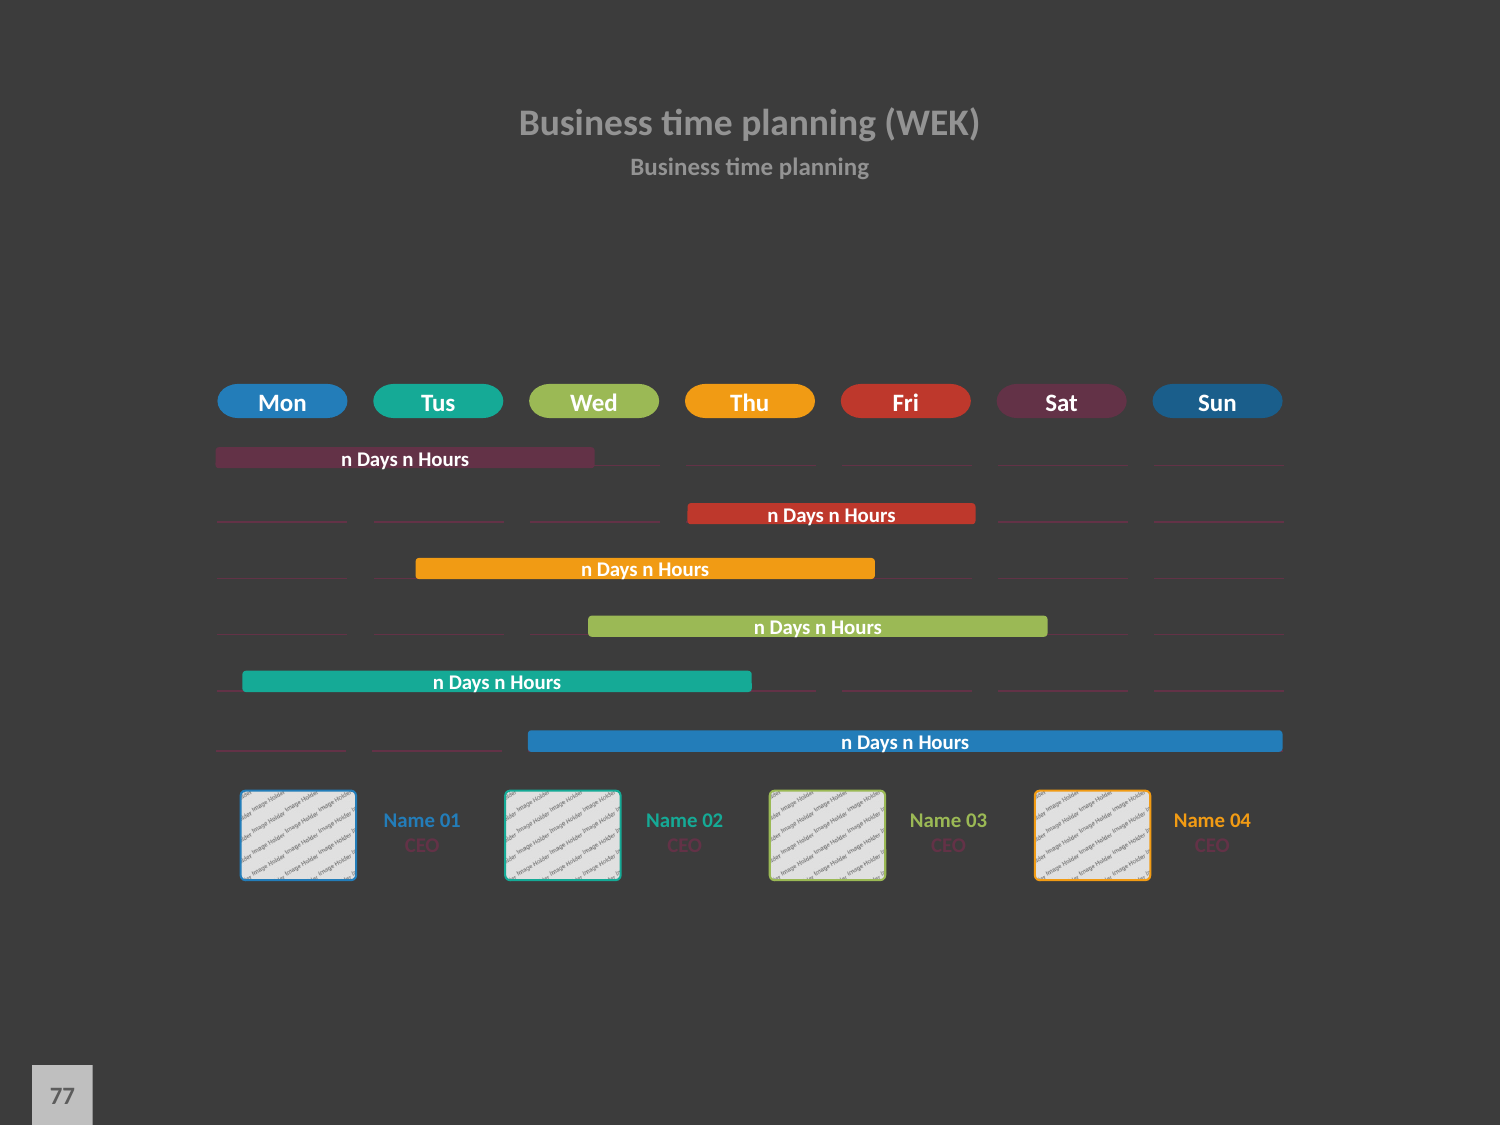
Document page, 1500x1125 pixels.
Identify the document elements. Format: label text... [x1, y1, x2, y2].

text_box Name 03 CEO [890, 799, 1029, 864]
picture [504, 790, 621, 881]
text_box n Days n Hours [413, 555, 877, 577]
picture [769, 790, 886, 881]
text_box n Days n Hours [213, 445, 597, 470]
title Business time planning (WEK) [287, 91, 1213, 150]
picture [240, 790, 357, 881]
text_box Sat [994, 381, 1129, 421]
text_box Sun [1150, 381, 1285, 421]
text_box Tus [371, 381, 506, 421]
text_box Mon [215, 381, 350, 421]
text_box n Days n Hours [586, 613, 1050, 634]
text_box n Days n Hours [240, 668, 754, 690]
text_box Name 01 CEO [360, 799, 499, 864]
picture [1034, 790, 1151, 881]
text_box Fri [838, 381, 973, 421]
text_box Wed [527, 381, 662, 421]
list Business time planning [412, 149, 1088, 183]
text_box Name 02 CEO [625, 799, 764, 864]
text_box n Days n Hours [685, 500, 978, 521]
text_box n Days n Hours [525, 728, 1285, 753]
text_box Thu [682, 381, 818, 421]
text_box Name 04 CEO [1155, 799, 1297, 864]
